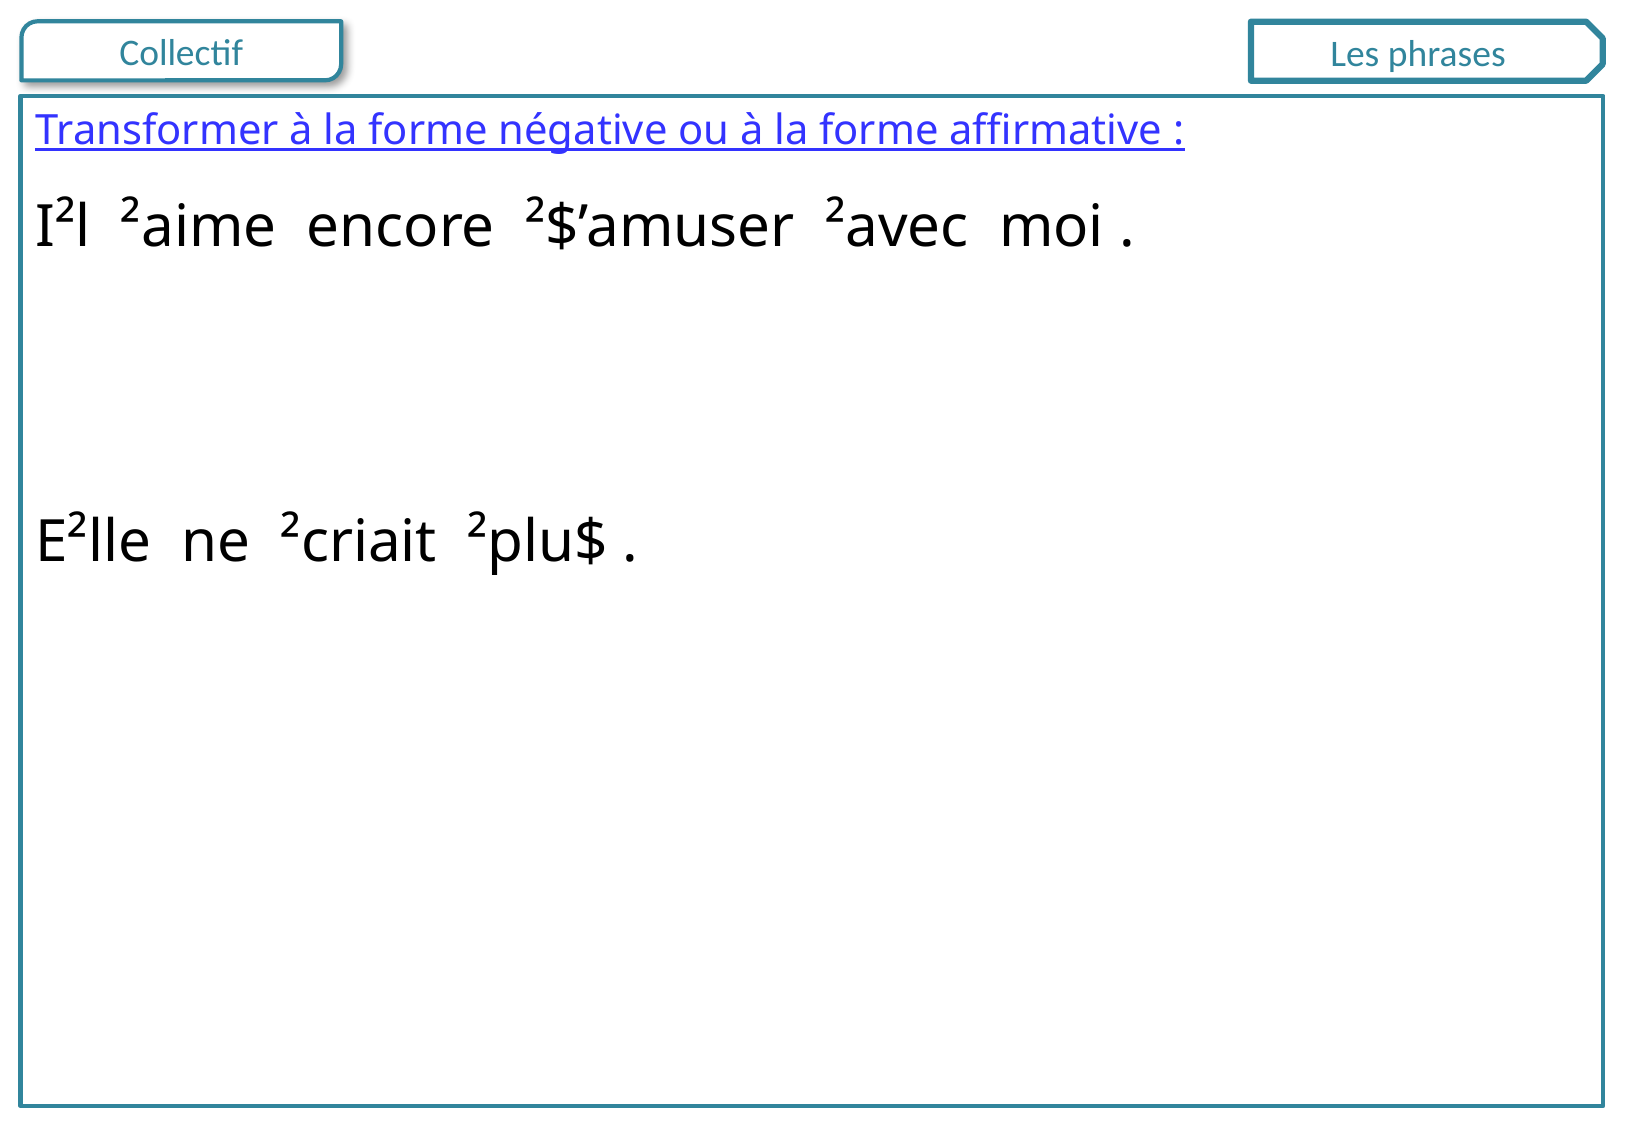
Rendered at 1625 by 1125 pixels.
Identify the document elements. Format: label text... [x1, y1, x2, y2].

list Transformer à la forme négative ou à la forme affirmative : I²l ²aime encore ²$’amuser ²avec moi . E²lle ne ²criait ²plu$ . [18, 94, 1605, 1108]
list Les phrases [1251, 21, 1585, 81]
